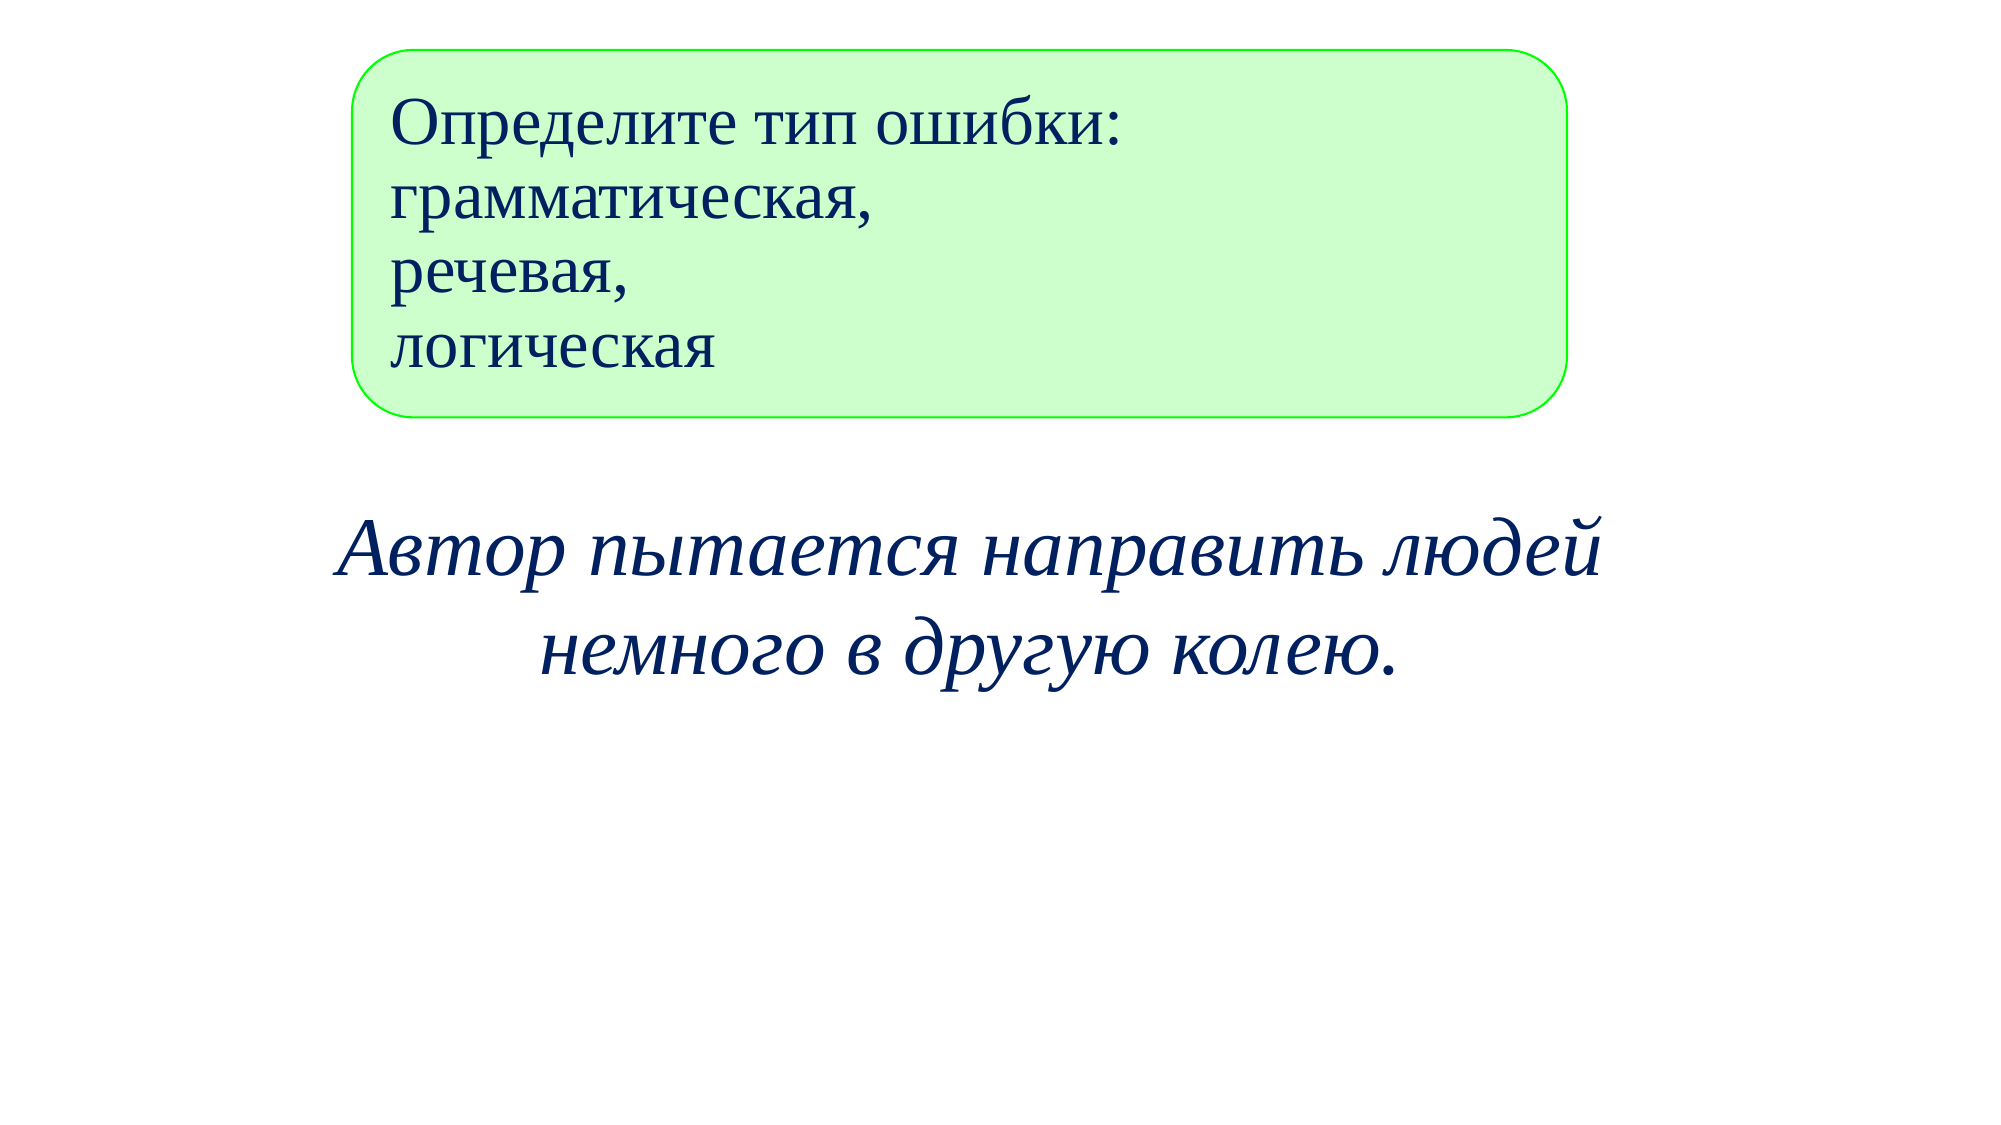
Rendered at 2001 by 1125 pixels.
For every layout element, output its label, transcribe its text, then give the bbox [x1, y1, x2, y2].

text_box Автор пытается направить людей немного в другую колею. [219, 484, 1723, 699]
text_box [351, 49, 1568, 418]
